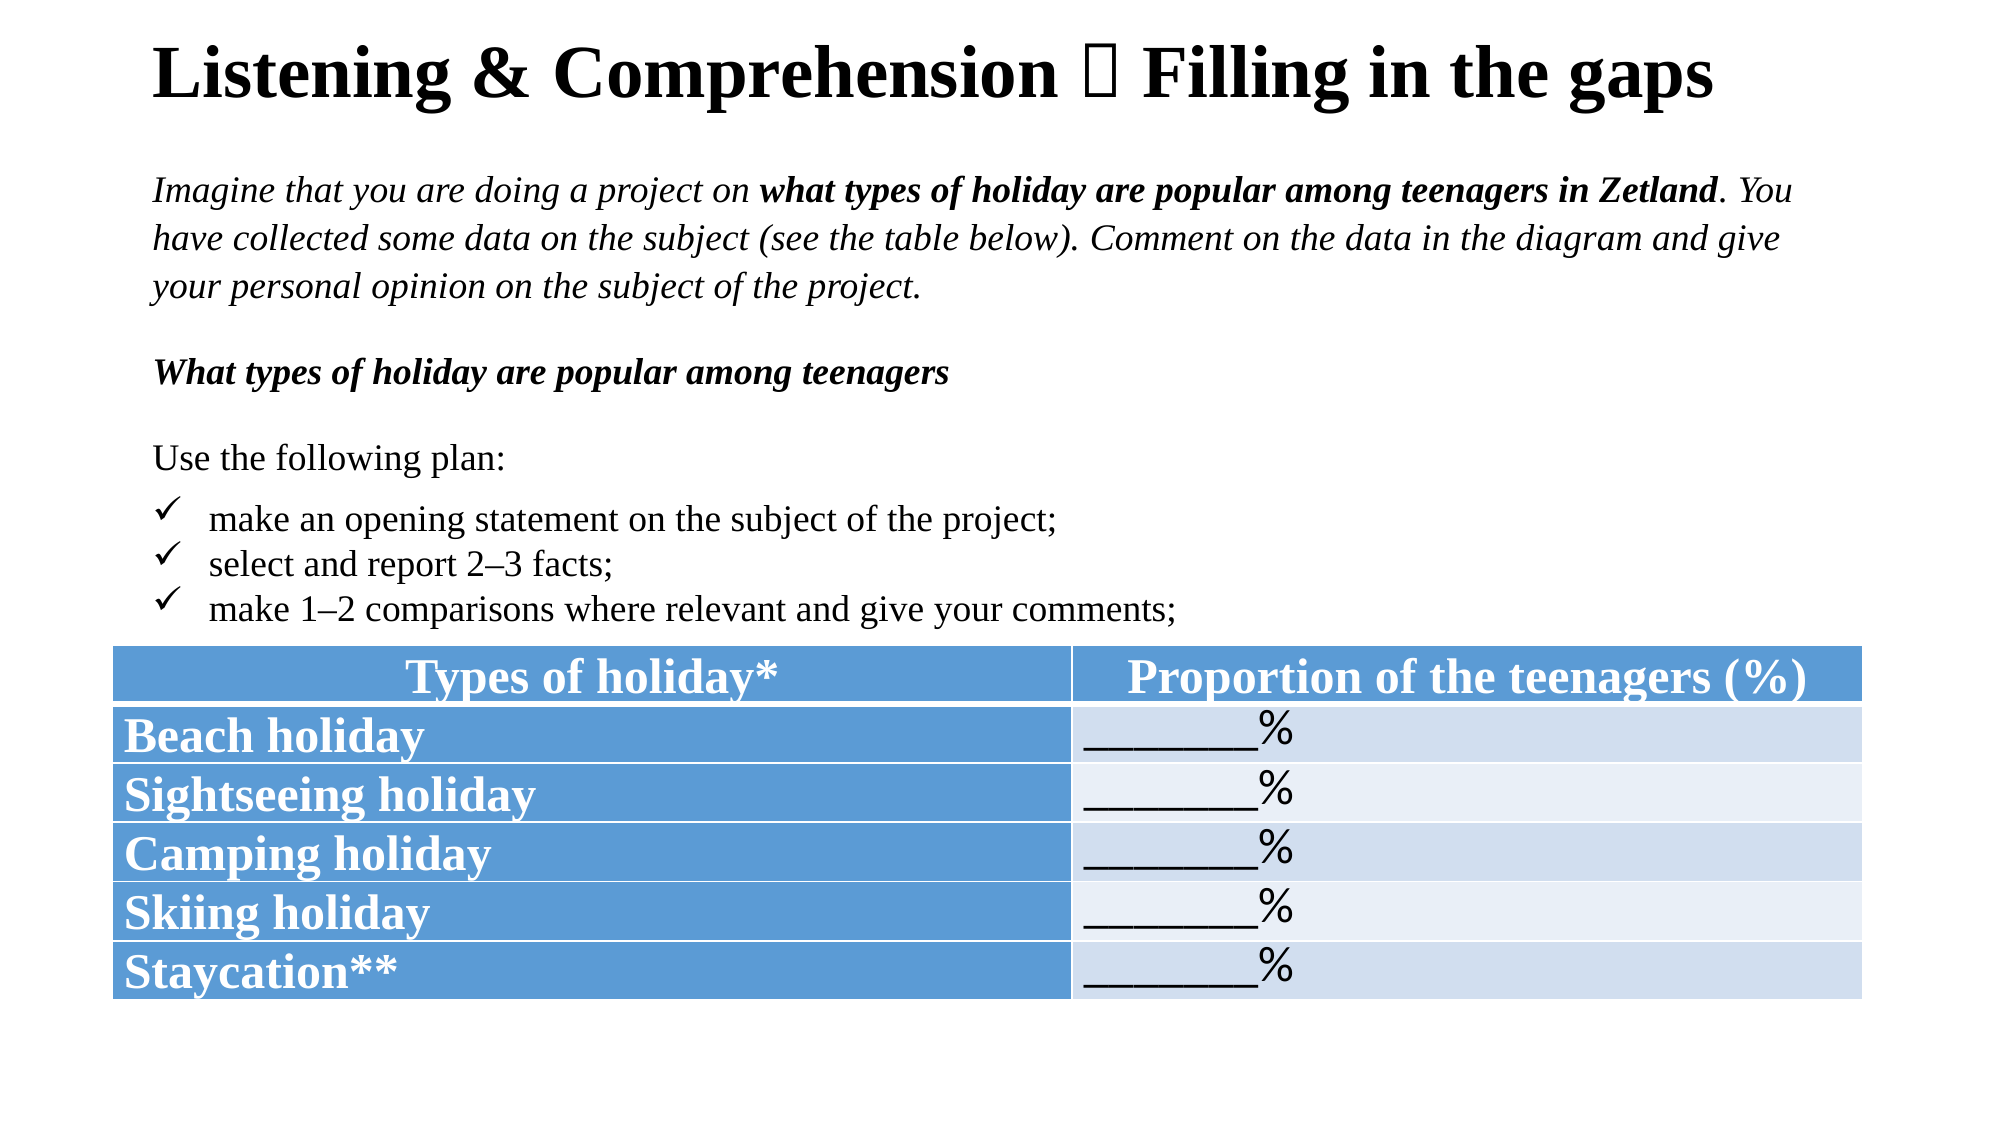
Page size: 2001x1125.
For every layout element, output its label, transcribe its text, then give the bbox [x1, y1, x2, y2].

title Listening & Comprehension  Filling in the gaps [137, 19, 1863, 127]
list Imagine that you are doing a project on what types of holiday are popular among teenagers in Zetland. You have collected some data on the subject (see the table below). Comment on the data in the diagram and give your personal opinion on the subject of the project. What types of holiday are popular among teenagers Use the following plan: make an opening statement on the subject of the project; select and report 2–3 facts; make 1–2 comparisons where relevant and give your comments; [137, 154, 1863, 644]
table_cell _______% [1073, 882, 1862, 940]
table_cell _______% [1073, 707, 1862, 762]
table_cell Staycation** [113, 942, 1071, 999]
table_cell _______% [1073, 823, 1862, 881]
table_header Types of holiday* [113, 646, 1071, 701]
table_header Proportion of the teenagers (%) [1073, 646, 1862, 701]
table_cell Camping holiday [113, 823, 1071, 881]
table_cell Skiing holiday [113, 882, 1071, 940]
table_cell Sightseeing holiday [113, 764, 1071, 821]
table_cell _______% [1073, 764, 1862, 821]
table_cell _______% [1073, 942, 1862, 999]
table_cell Beach holiday [113, 707, 1071, 762]
